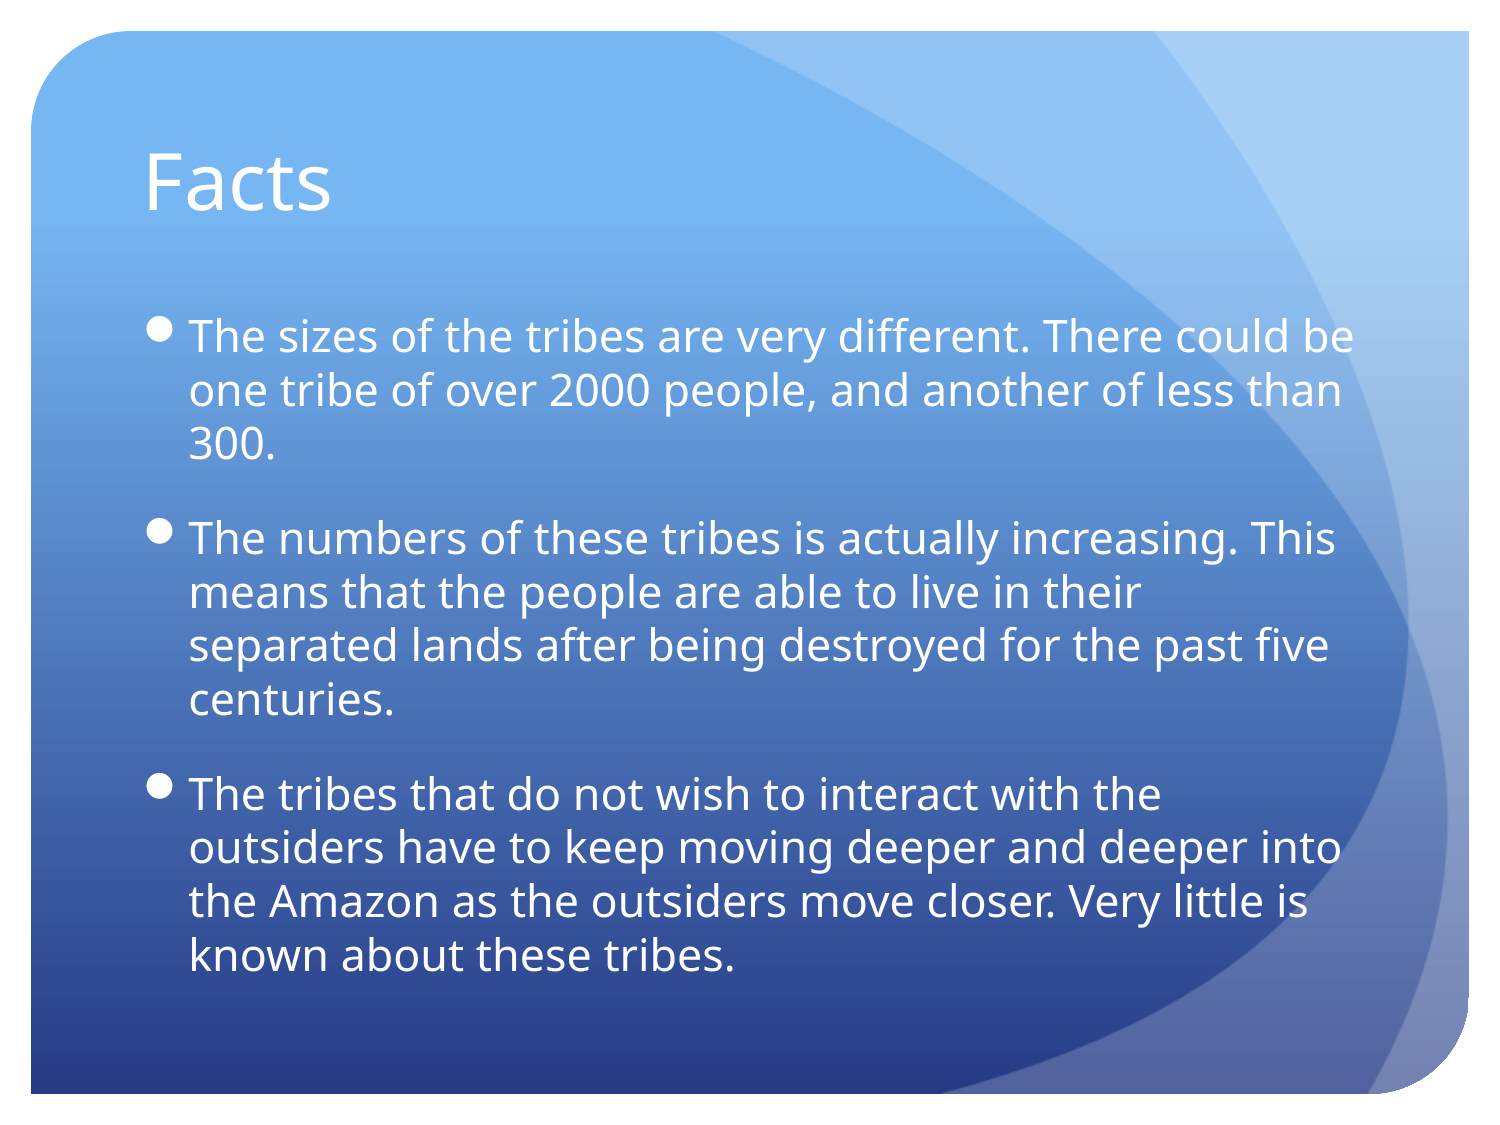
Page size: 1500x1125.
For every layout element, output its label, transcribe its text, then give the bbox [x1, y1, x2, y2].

picture [24, 30, 1473, 1094]
list The sizes of the tribes are very different. There could be one tribe of over 2000 people, and another of less than 300. The numbers of these tribes is actually increasing. This means that the people are able to live in their separated lands after being destroyed for the past five centuries. The tribes that do not wish to interact with the outsiders have to keep moving deeper and deeper into the Amazon as the outsiders move closer. Very little is known about these tribes. [127, 299, 1372, 991]
title Facts [127, 62, 1372, 234]
